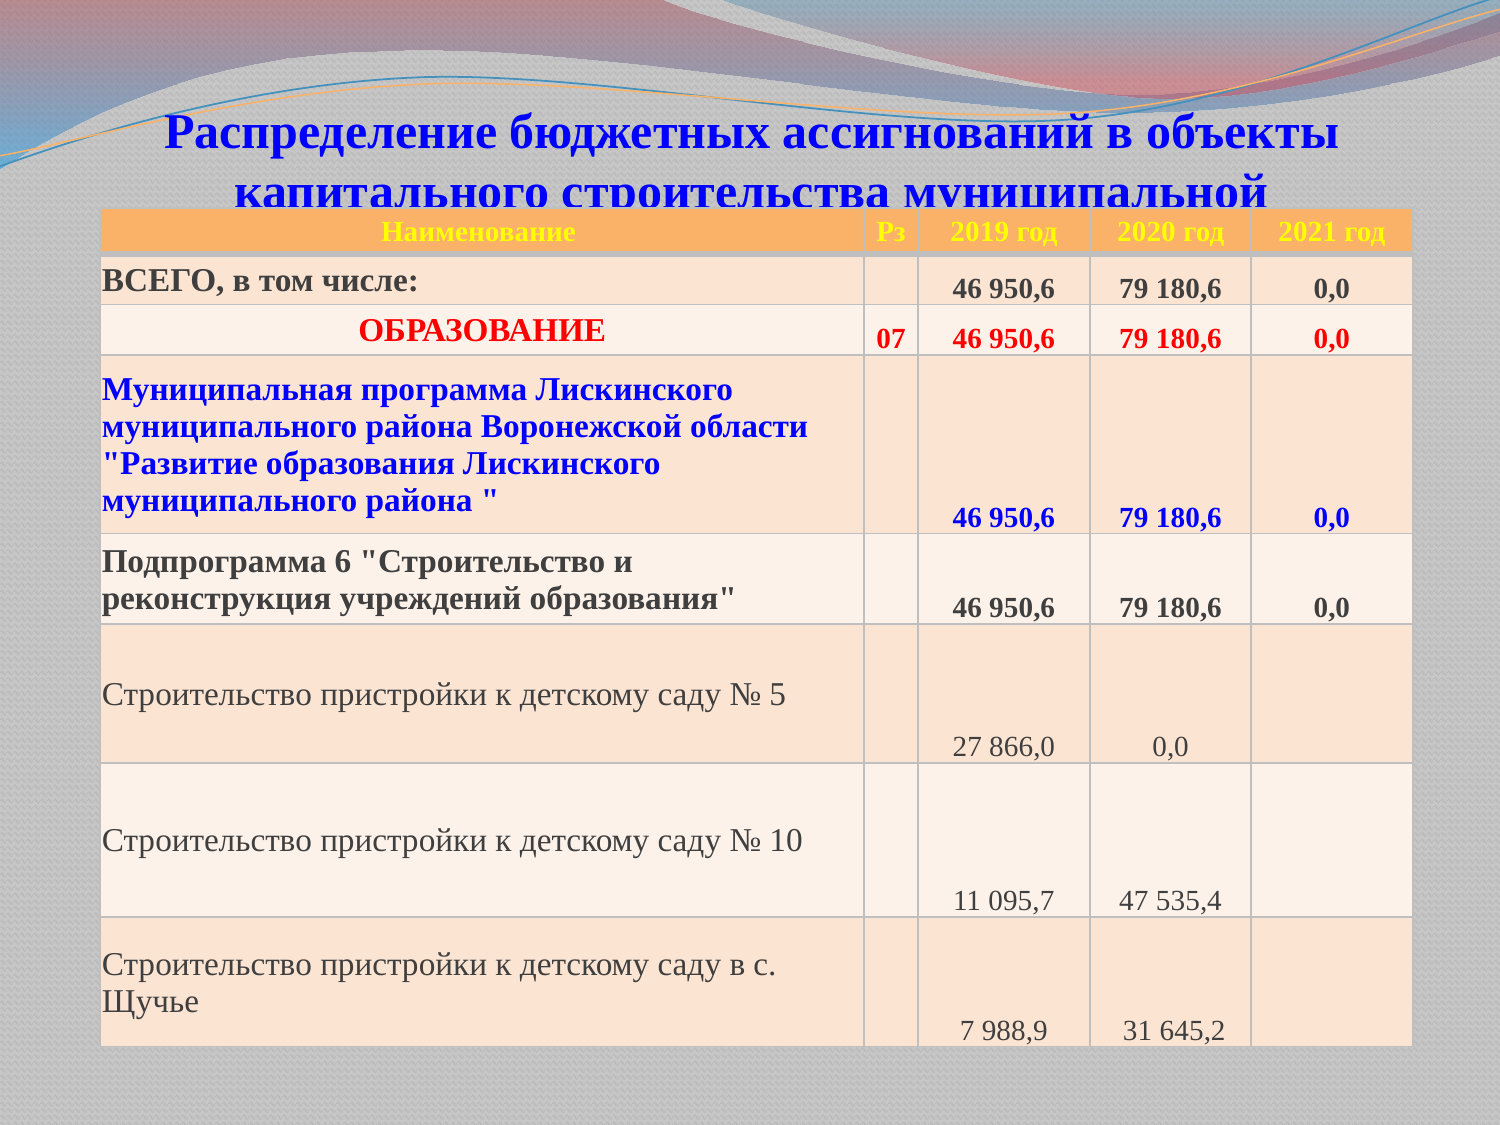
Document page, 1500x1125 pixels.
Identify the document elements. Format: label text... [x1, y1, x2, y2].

title Распределение бюджетных ассигнований в объекты капитального строительства муниципальной собственности Лискинского муниципального района на 2019 - 2021 года [76, 30, 1427, 339]
table_cell Муниципальная программа Лискинского муниципального района Воронежской области "Развитие образования Лискинского муниципального района " [101, 356, 863, 533]
table_cell [1252, 918, 1412, 1046]
table_cell Строительство пристройки к детскому саду № 5 [101, 625, 863, 762]
table_cell [865, 356, 917, 533]
table_cell 46 950,6 [919, 257, 1089, 304]
table_cell 07 [865, 305, 917, 354]
table_cell 0,0 [1091, 625, 1250, 762]
table_header 2019 год [919, 209, 1089, 251]
table_cell [865, 764, 917, 916]
table_cell 47 535,4 [1091, 764, 1250, 916]
table_cell 79 180,6 [1091, 534, 1250, 623]
table_cell Строительство пристройки к детскому саду в с. Щучье [101, 918, 863, 1046]
table_header 2020 год [1091, 209, 1250, 251]
table_cell [865, 534, 917, 623]
table_cell 11 095,7 [919, 764, 1089, 916]
table_cell 0,0 [1252, 305, 1412, 354]
table_cell 46 950,6 [919, 305, 1089, 354]
table_cell Подпрограмма 6 "Строительство и реконструкция учреждений образования" [101, 534, 863, 623]
table_cell 0,0 [1252, 356, 1412, 533]
table_cell Строительство пристройки к детскому саду № 10 [101, 764, 863, 916]
table_cell 79 180,6 [1091, 356, 1250, 533]
table_cell 7 988,9 [919, 918, 1089, 1046]
table_cell [1252, 764, 1412, 916]
table_cell 79 180,6 [1091, 305, 1250, 354]
table_cell [865, 257, 917, 304]
table_cell 79 180,6 [1091, 257, 1250, 304]
table_cell 0,0 [1252, 257, 1412, 304]
table_cell 46 950,6 [919, 534, 1089, 623]
table_cell 46 950,6 [919, 356, 1089, 533]
table_cell [865, 625, 917, 762]
table_header 2021 год [1252, 209, 1412, 251]
table_cell 31 645,2 [1091, 918, 1250, 1046]
table_cell [1252, 625, 1412, 762]
table_cell 27 866,0 [919, 625, 1089, 762]
table_cell ВСЕГО, в том числе: [101, 257, 863, 304]
table_cell [865, 918, 917, 1046]
table_cell 0,0 [1252, 534, 1412, 623]
table_header Рз [865, 209, 917, 251]
table_header Наименование [101, 209, 863, 251]
table_cell ОБРАЗОВАНИЕ [101, 305, 863, 354]
